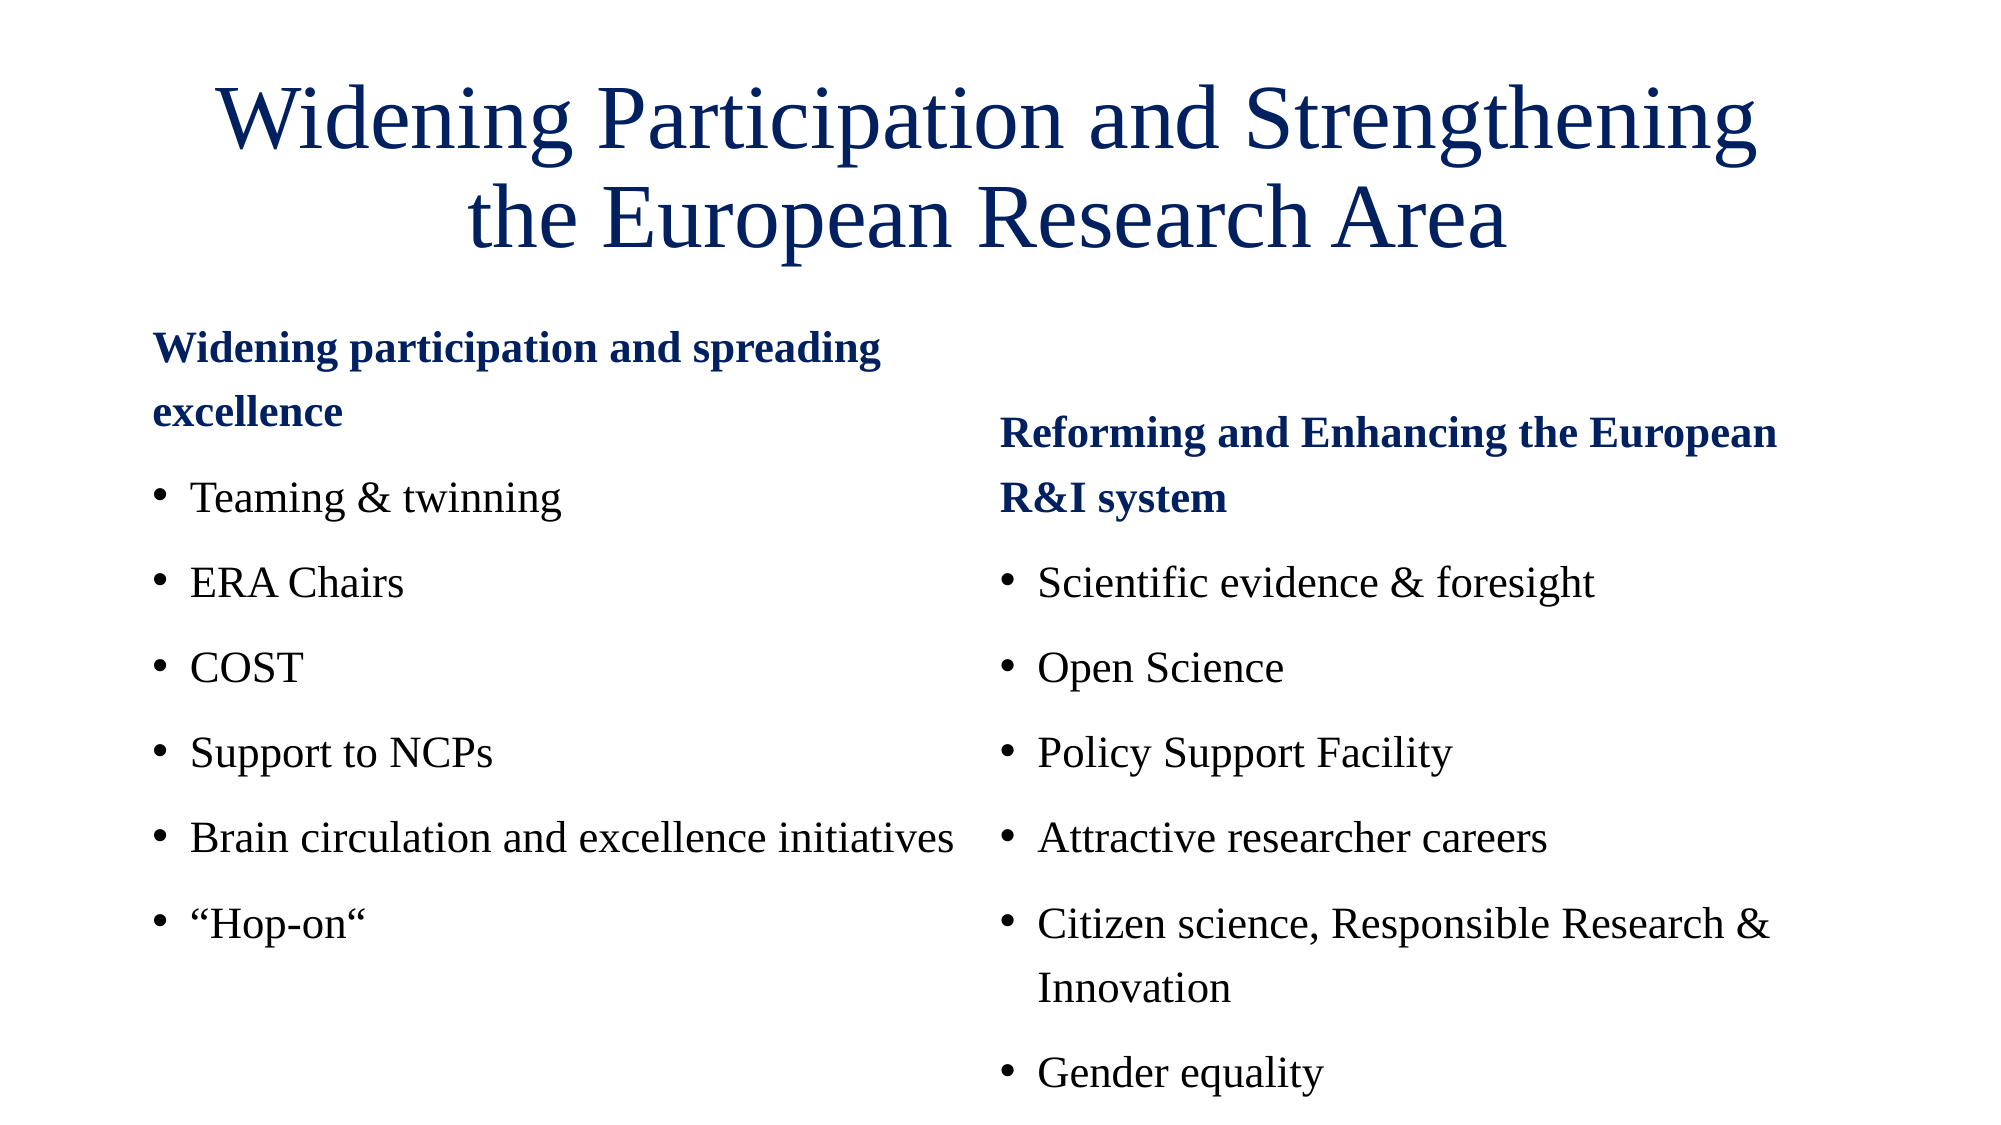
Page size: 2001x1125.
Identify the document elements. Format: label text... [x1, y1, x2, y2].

title Widening Participation and Strengthening the European Research Area [137, 59, 1863, 278]
list Widening participation and spreading excellence Teaming & twinning ERA Chairs COST Support to NCPs Brain circulation and excellence initiatives “Hop-on“ Reforming and Enhancing the European R&I system Scientific evidence & foresight Open Science Policy Support Facility Attractive researcher careers Citizen science, Responsible Research & Innovation Gender equality [137, 299, 1863, 1014]
